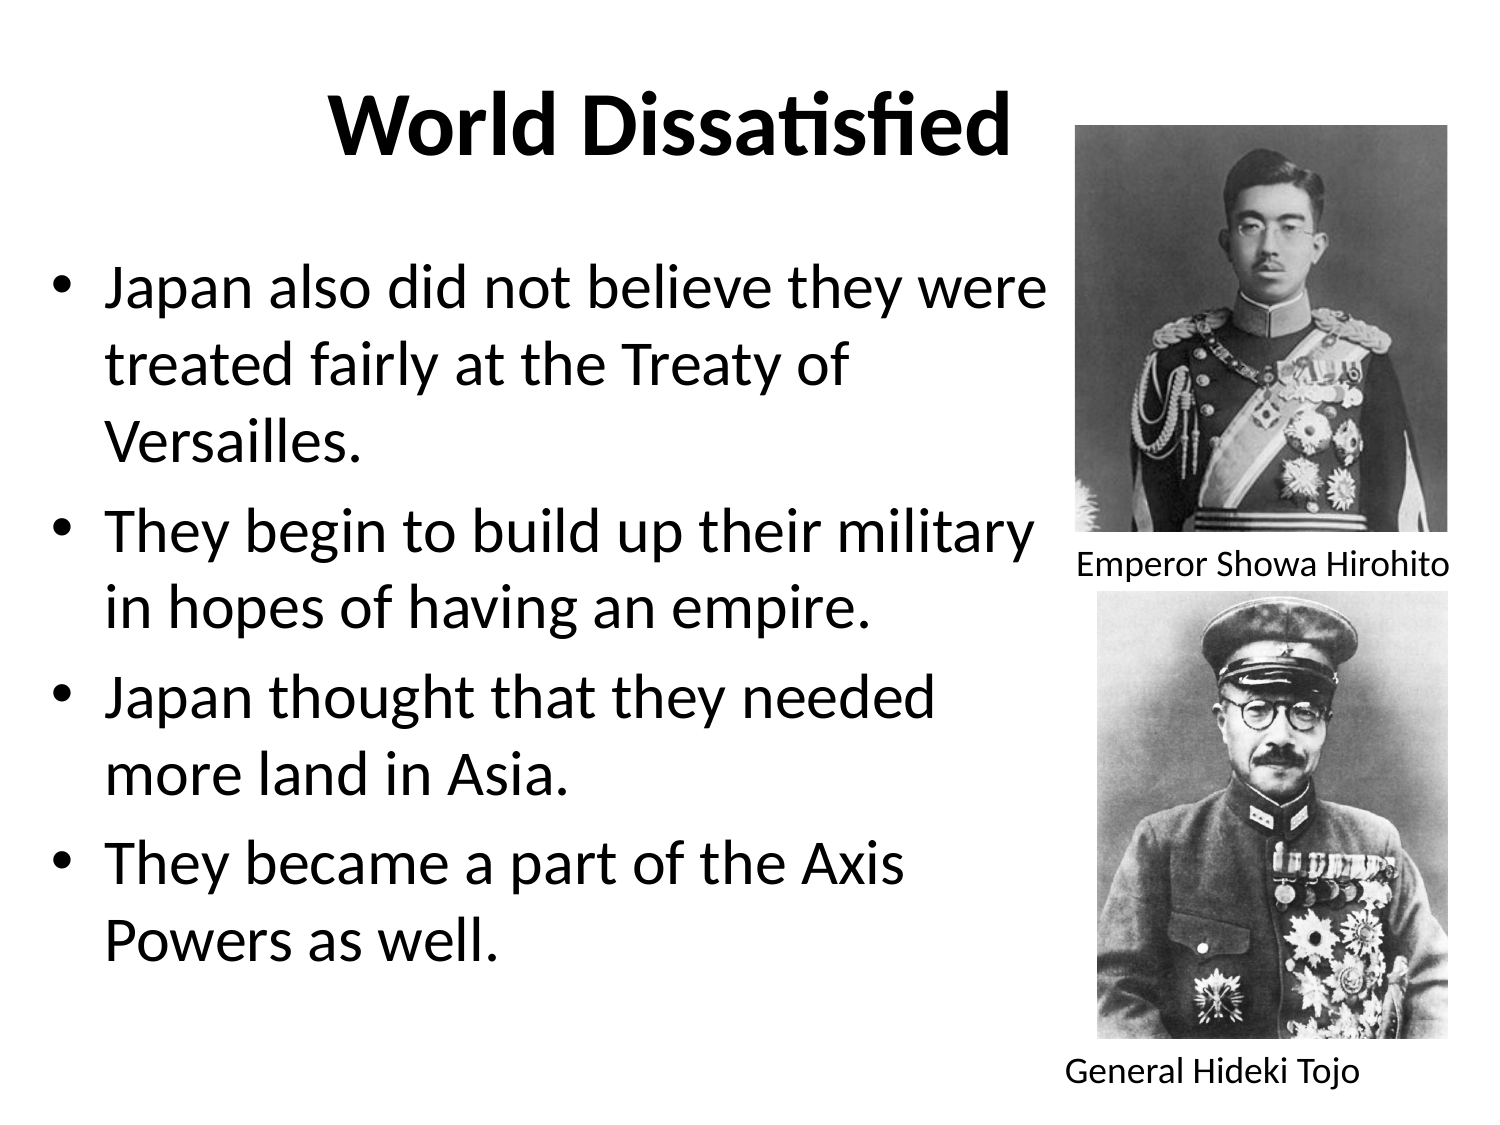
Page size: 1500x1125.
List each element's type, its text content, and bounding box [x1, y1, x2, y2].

picture [1074, 124, 1448, 532]
list Japan also did not believe they were treated fairly at the Treaty of Versailles. They begin to build up their military in hopes of having an empire. Japan thought that they needed more land in Asia. They became a part of the Axis Powers as well. [35, 237, 1074, 1038]
text_box General Hideki Tojo [1050, 1038, 1473, 1099]
title World Dissatisfied [6, 24, 1356, 213]
picture [1097, 591, 1448, 1040]
text_box Emperor Showa Hirohito [1061, 531, 1484, 592]
